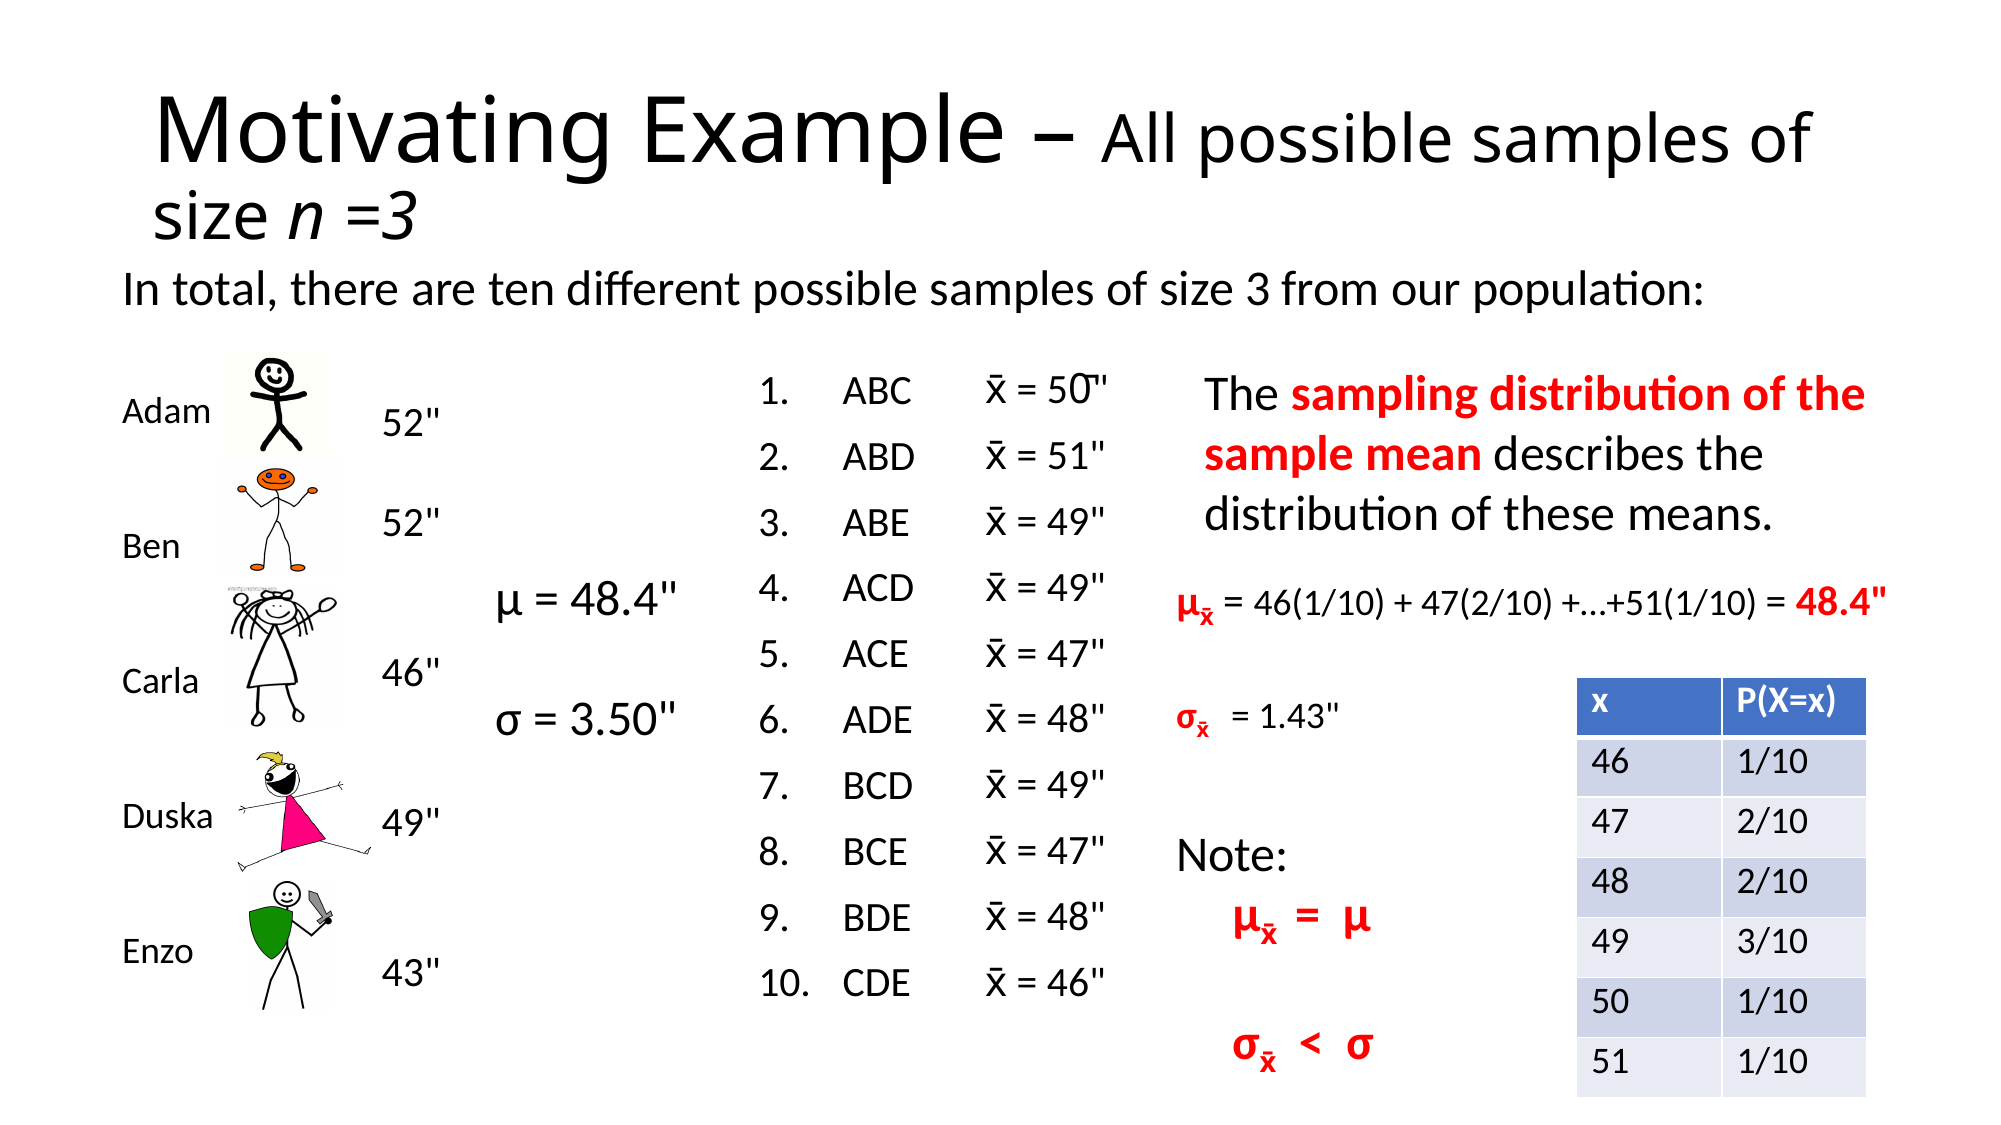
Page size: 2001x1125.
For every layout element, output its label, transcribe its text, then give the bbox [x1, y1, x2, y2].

table_cell 1/10 [1723, 978, 1866, 1037]
table_cell 51 [1577, 1038, 1721, 1097]
table_cell 3/10 [1723, 918, 1866, 977]
title Motivating Example – All possible samples of size n =3 [137, 59, 1863, 278]
table_cell 47 [1577, 810, 1721, 857]
table_cell 1/10 [1723, 1038, 1866, 1097]
text_box ABC ABD ABE ACD ACE ADE BCD BCE BDE CDE [743, 360, 980, 1014]
table_cell 49 [1577, 918, 1721, 977]
text_box Note: µx̄ = µ σx̄ < σ [1161, 814, 1560, 1086]
table_cell 50 [1577, 978, 1721, 1037]
table_cell 48 [1577, 858, 1721, 917]
text_box The sampling distribution of the sample mean describes the distribution of these means. [1189, 353, 1959, 506]
text_box x̄ = 50̄" x̄ = 51" x̄ = 49" x̄ = 49" x̄ = 47" x̄ = 48" x̄ = 49" x̄ = 47" x̄ = 48" x̄ = 46" [970, 360, 1175, 1013]
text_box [107, 352, 492, 1010]
list In total, there are ten different possible samples of size 3 from our population: [107, 254, 1833, 354]
text_box µx̄ = 46(1/10) + 47(2/10) +…+51(1/10) = 48.4" σx̄ = 1.43" [1161, 506, 1974, 810]
text_box µ = 48.4" σ = 3.50" [492, 558, 696, 753]
table_cell 2/10 [1723, 858, 1866, 917]
table_cell 2/10 [1723, 810, 1866, 857]
